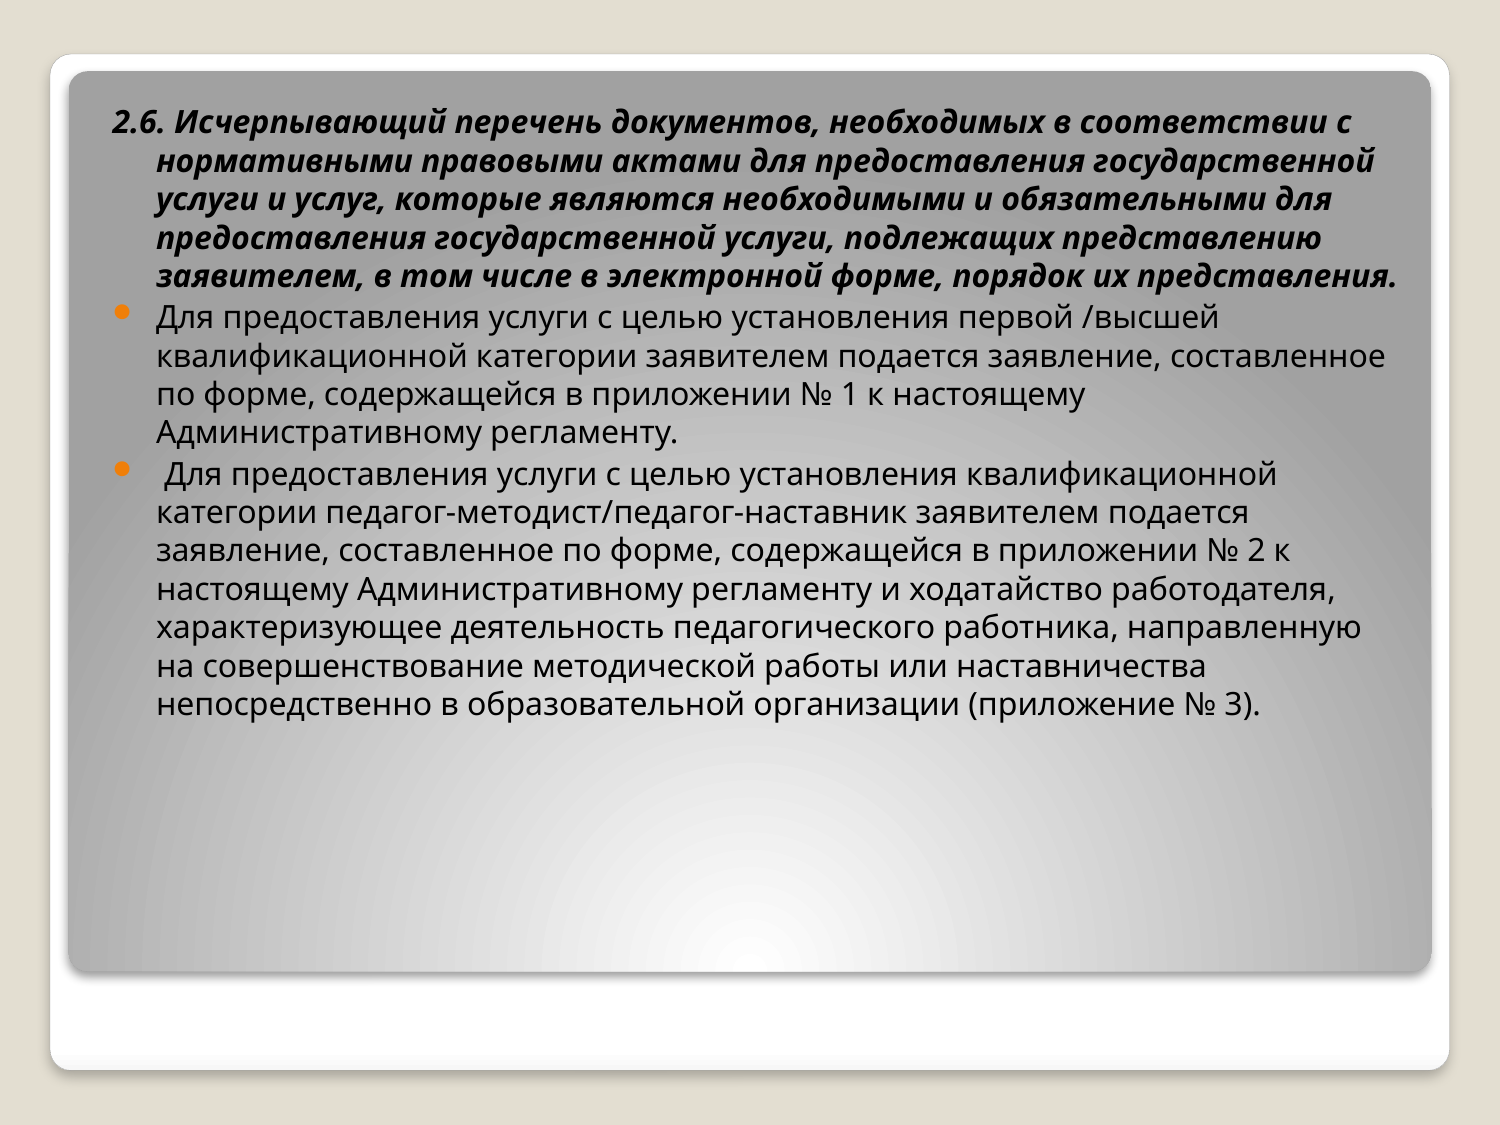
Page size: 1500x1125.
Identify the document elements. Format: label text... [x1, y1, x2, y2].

list 2.6. Исчерпывающий перечень документов, необходимых в соответствии с нормативными правовыми актами для предоставления государственной услуги и услуг, которые являются необходимыми и обязательными для предоставления государственной услуги, подлежащих представлению заявителем, в том числе в электронной форме, порядок их представления. Для предоставления услуги с целью установления первой /высшей квалификационной категории заявителем подается заявление, составленное по форме, содержащейся в приложении № 1 к настоящему Административному регламенту. Для предоставления услуги с целью установления квалификационной категории педагог-методист/педагог-наставник заявителем подается заявление, составленное по форме, содержащейся в приложении № 2 к настоящему Административному регламенту и ходатайство работодателя, характеризующее деятельность педагогического работника, направленную на совершенствование методической работы или наставничества непосредственно в образовательной организации (приложение № 3). [82, 86, 1425, 774]
